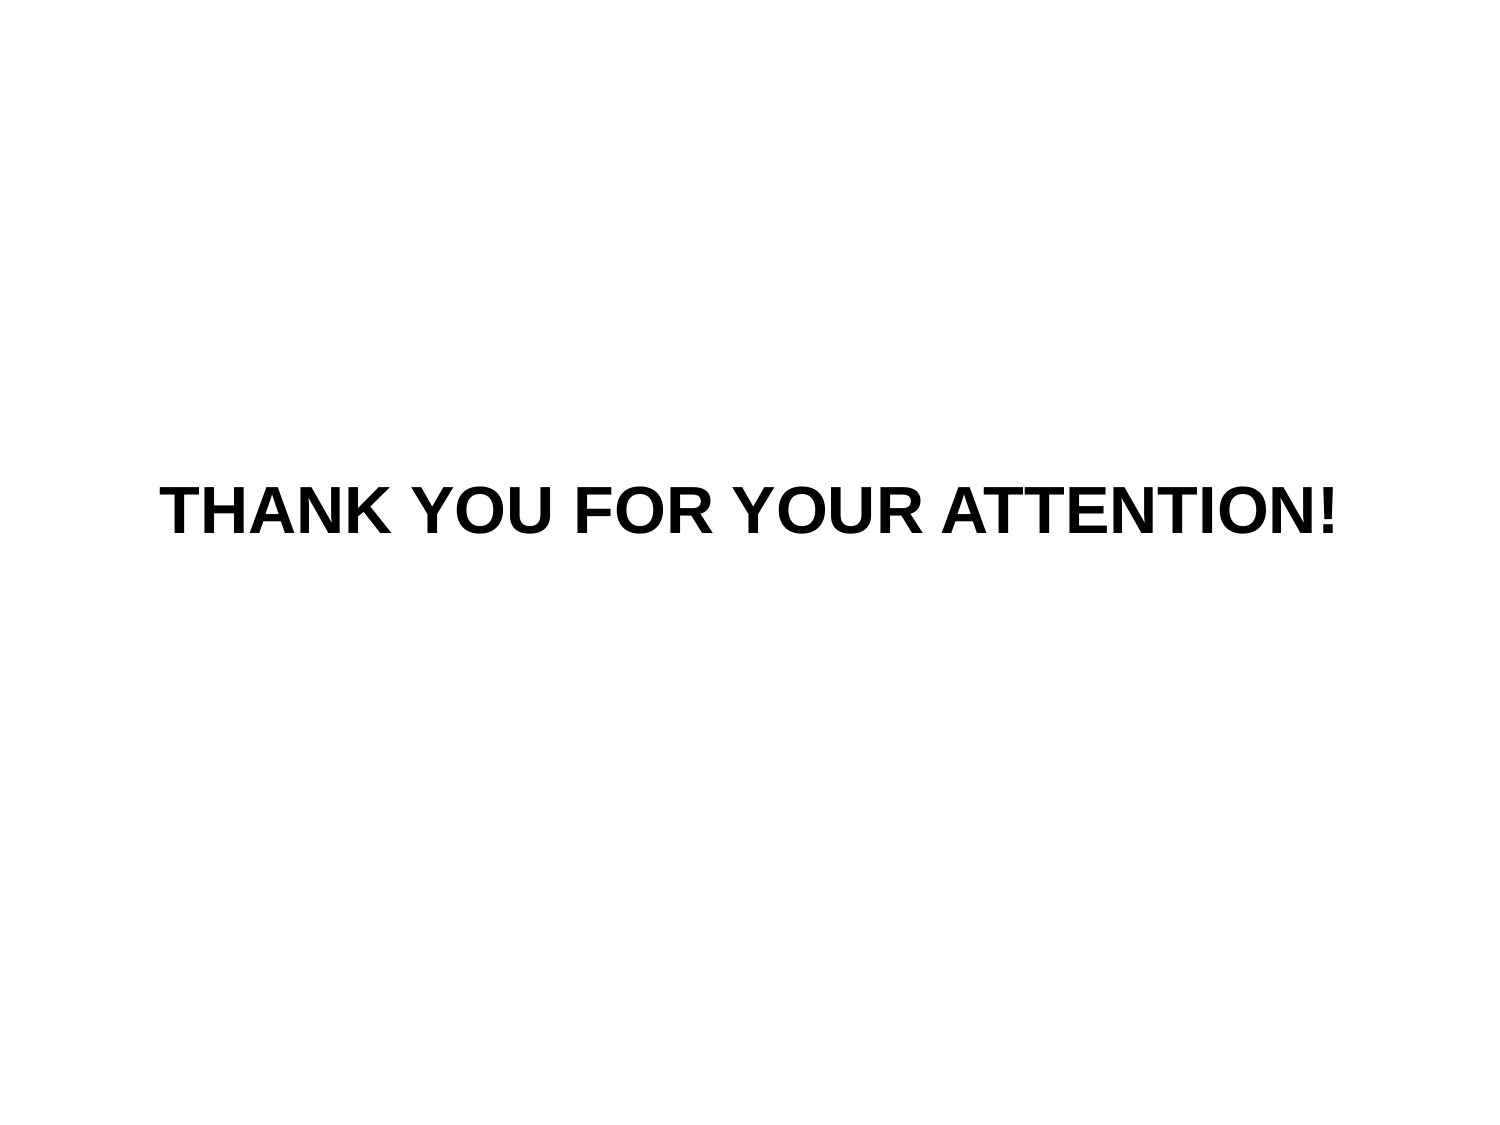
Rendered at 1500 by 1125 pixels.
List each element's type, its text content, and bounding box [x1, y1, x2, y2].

list THANK YOU FOR YOUR ATTENTION! [75, 262, 1425, 1005]
